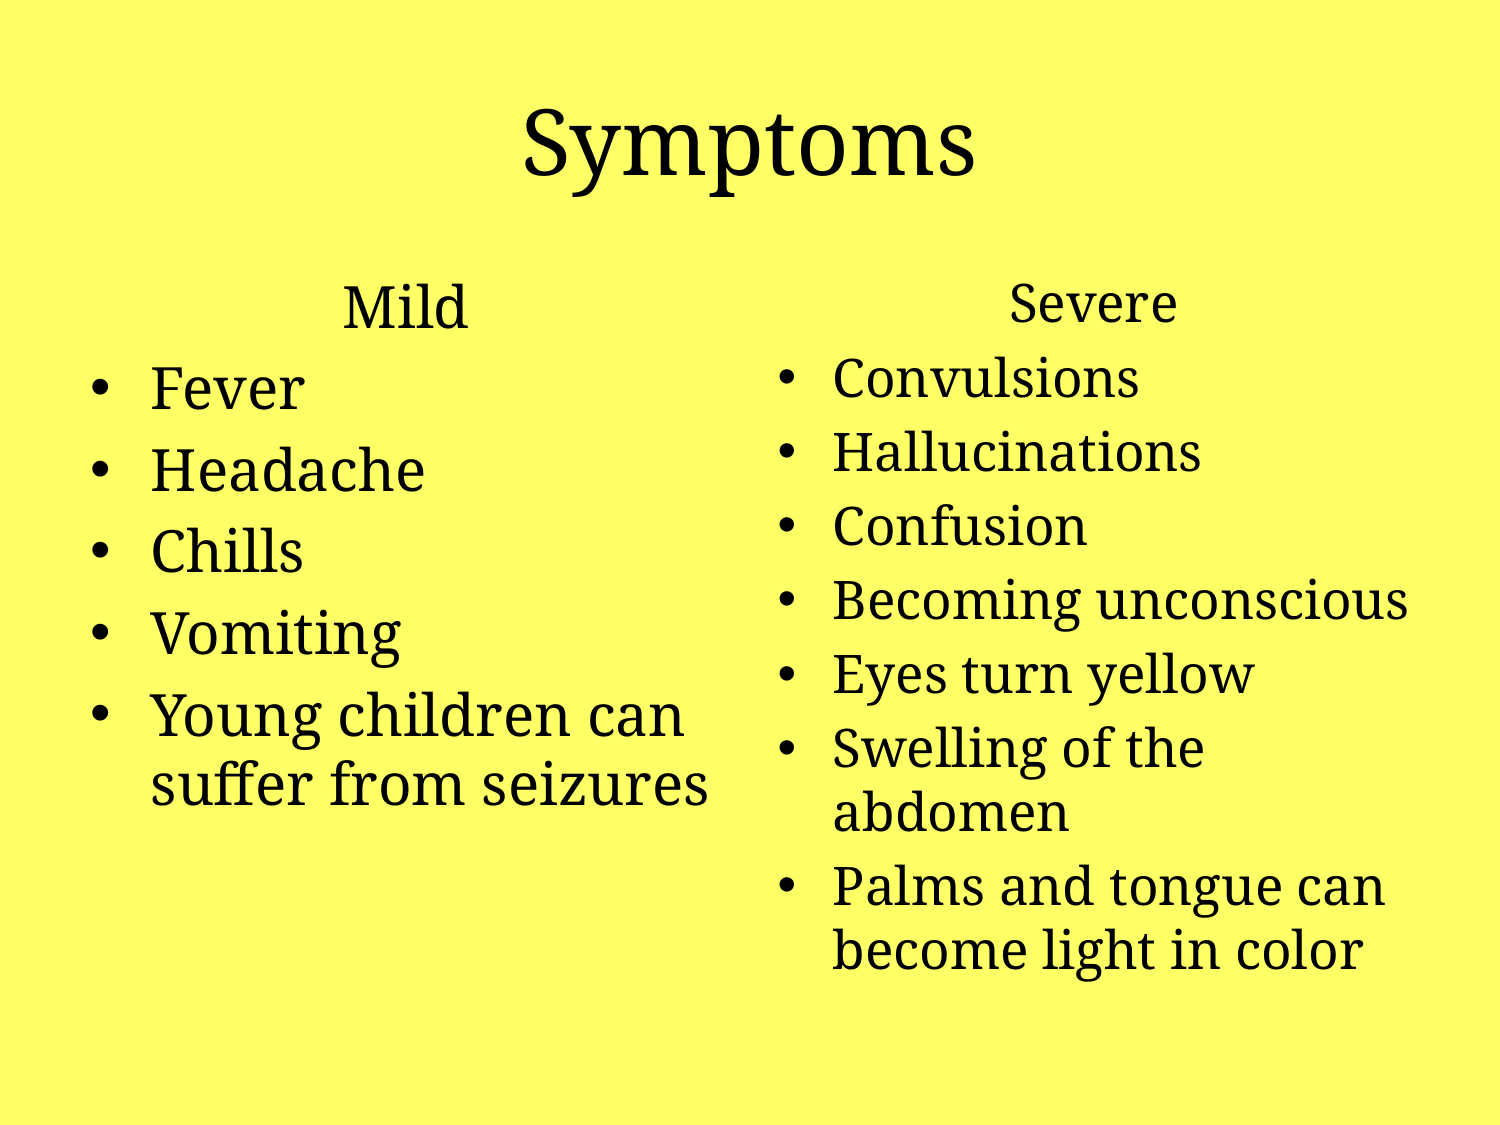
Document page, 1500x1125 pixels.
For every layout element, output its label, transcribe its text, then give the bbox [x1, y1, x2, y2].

list Mild Fever Headache Chills Vomiting Young children can suffer from seizures [75, 262, 738, 1005]
title Symptoms [75, 45, 1425, 233]
list Severe Convulsions Hallucinations Confusion Becoming unconscious Eyes turn yellow Swelling of the abdomen Palms and tongue can become light in color [762, 262, 1425, 1005]
